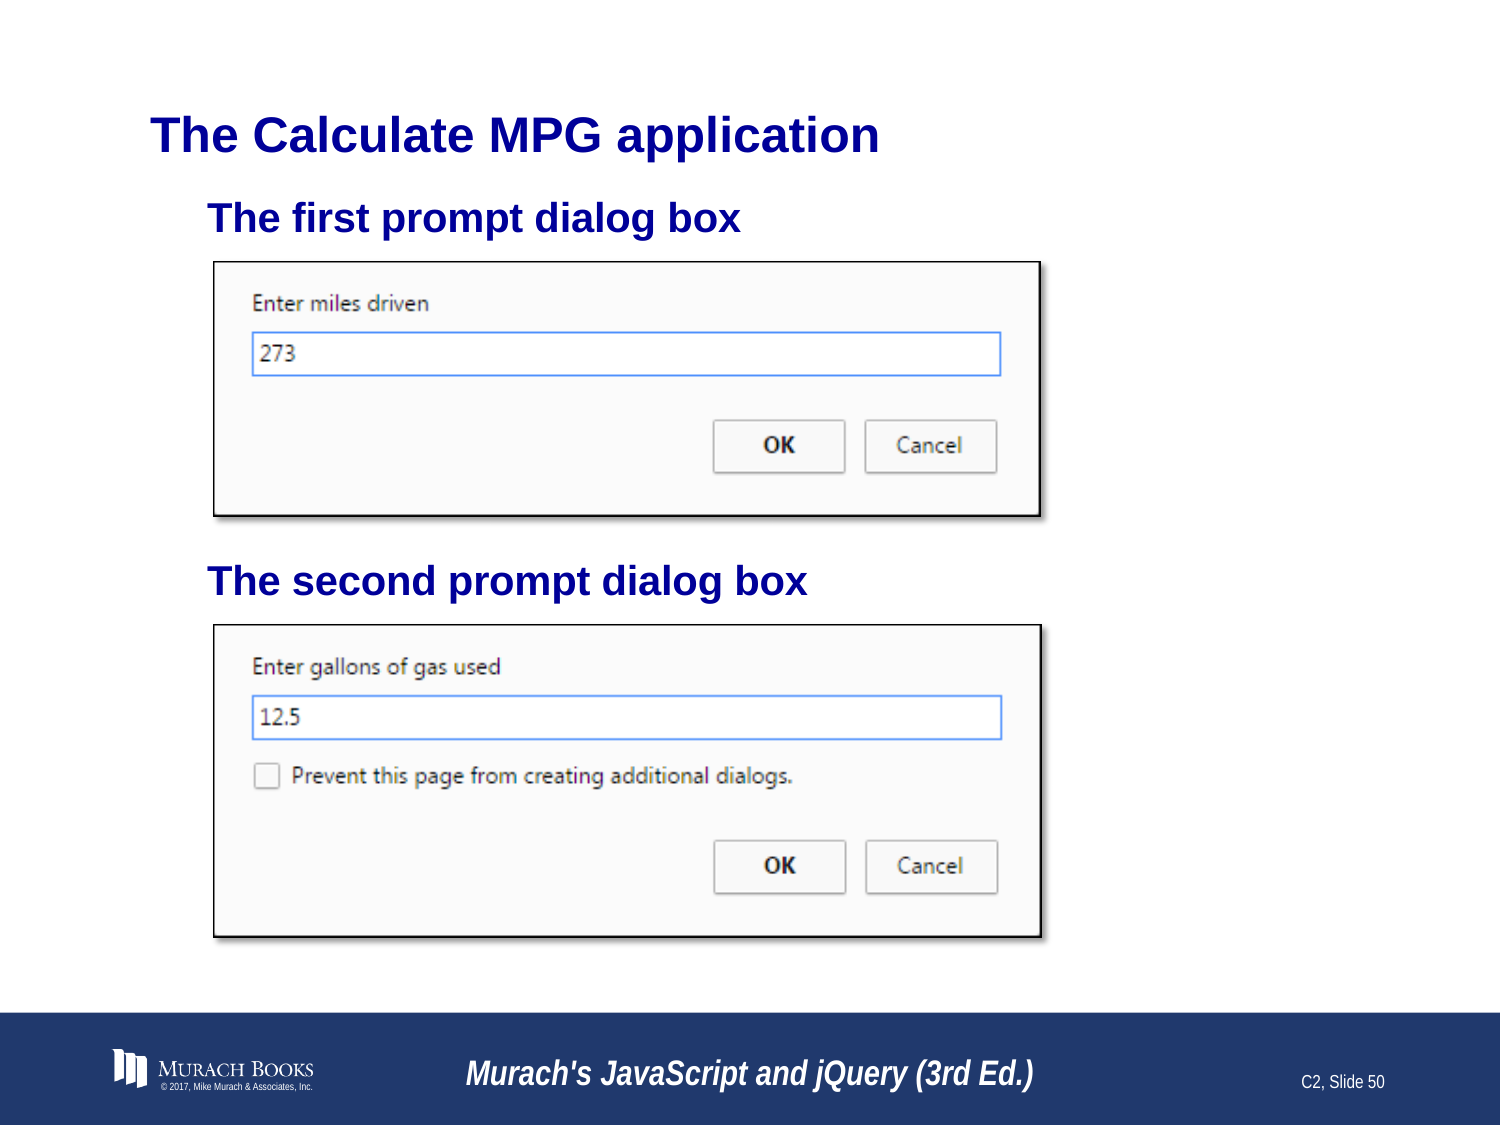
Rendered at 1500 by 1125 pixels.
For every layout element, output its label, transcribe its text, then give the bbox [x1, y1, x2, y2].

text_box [149, 174, 1350, 958]
slide_number C2, Slide 50 [1087, 1025, 1400, 1100]
footer © 2017, Mike Murach & Associates, Inc. [12, 1025, 463, 1100]
title The Calculate MPG application [150, 102, 1350, 164]
slide_number Murach's JavaScript and jQuery (3rd Ed.) [463, 1025, 1050, 1100]
